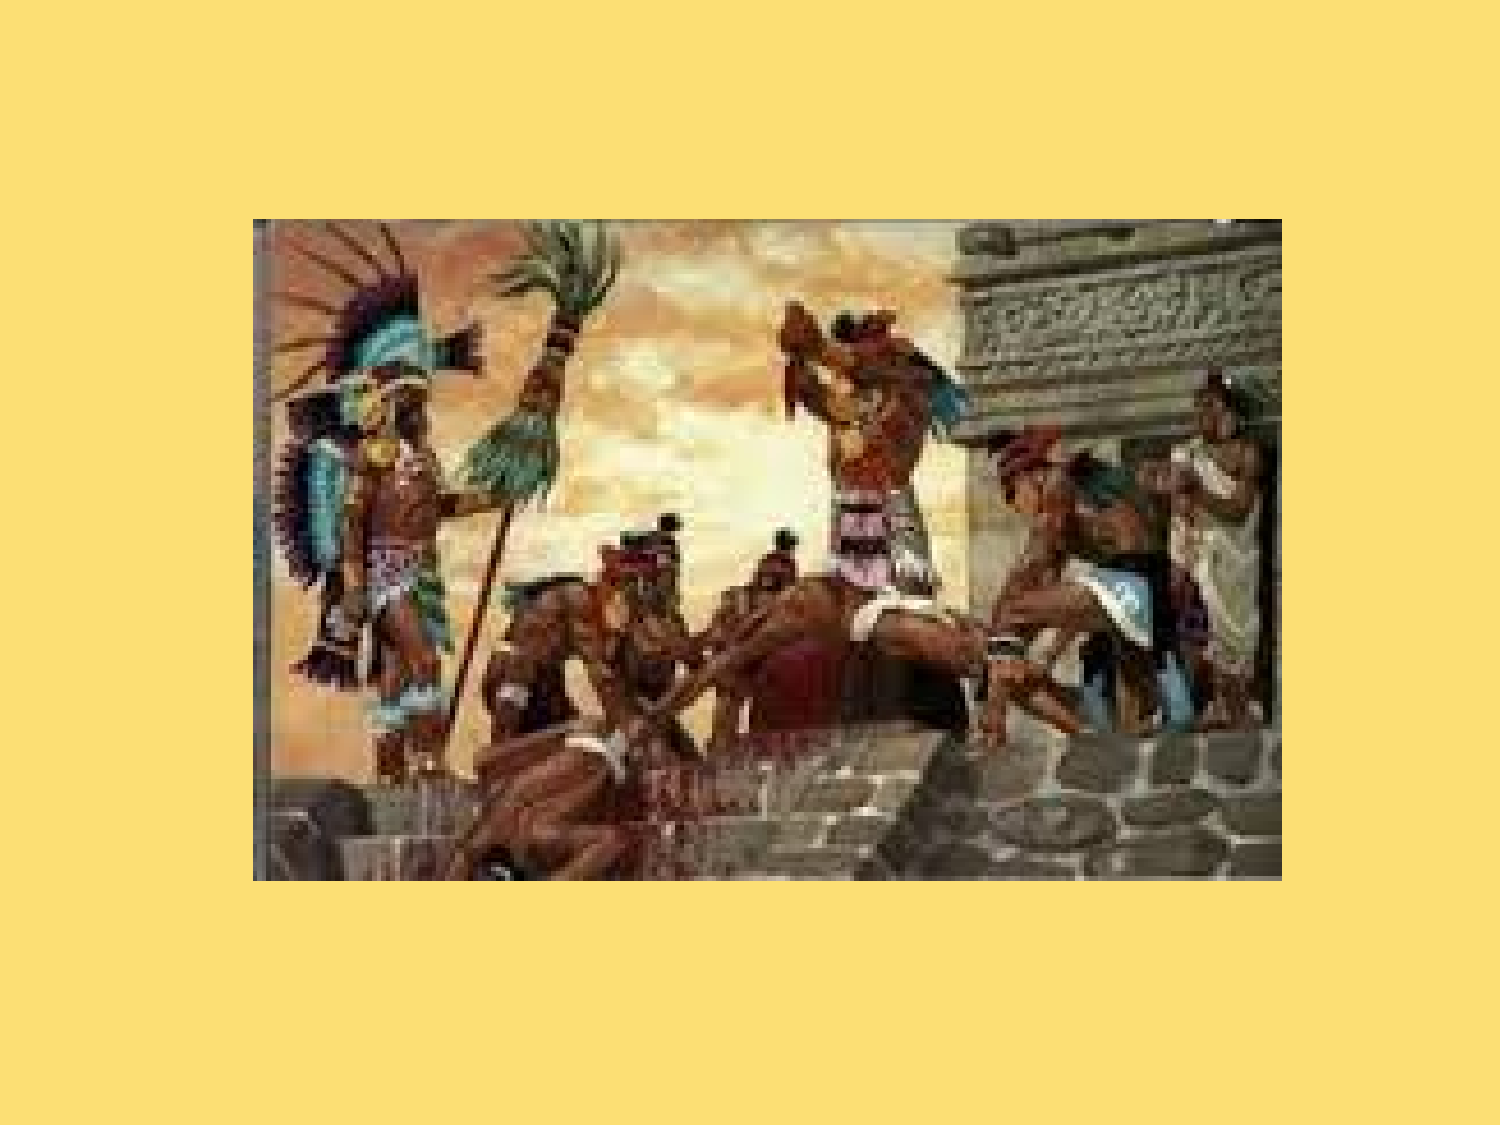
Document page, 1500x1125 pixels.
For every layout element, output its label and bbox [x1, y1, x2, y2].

list [253, 219, 1283, 882]
